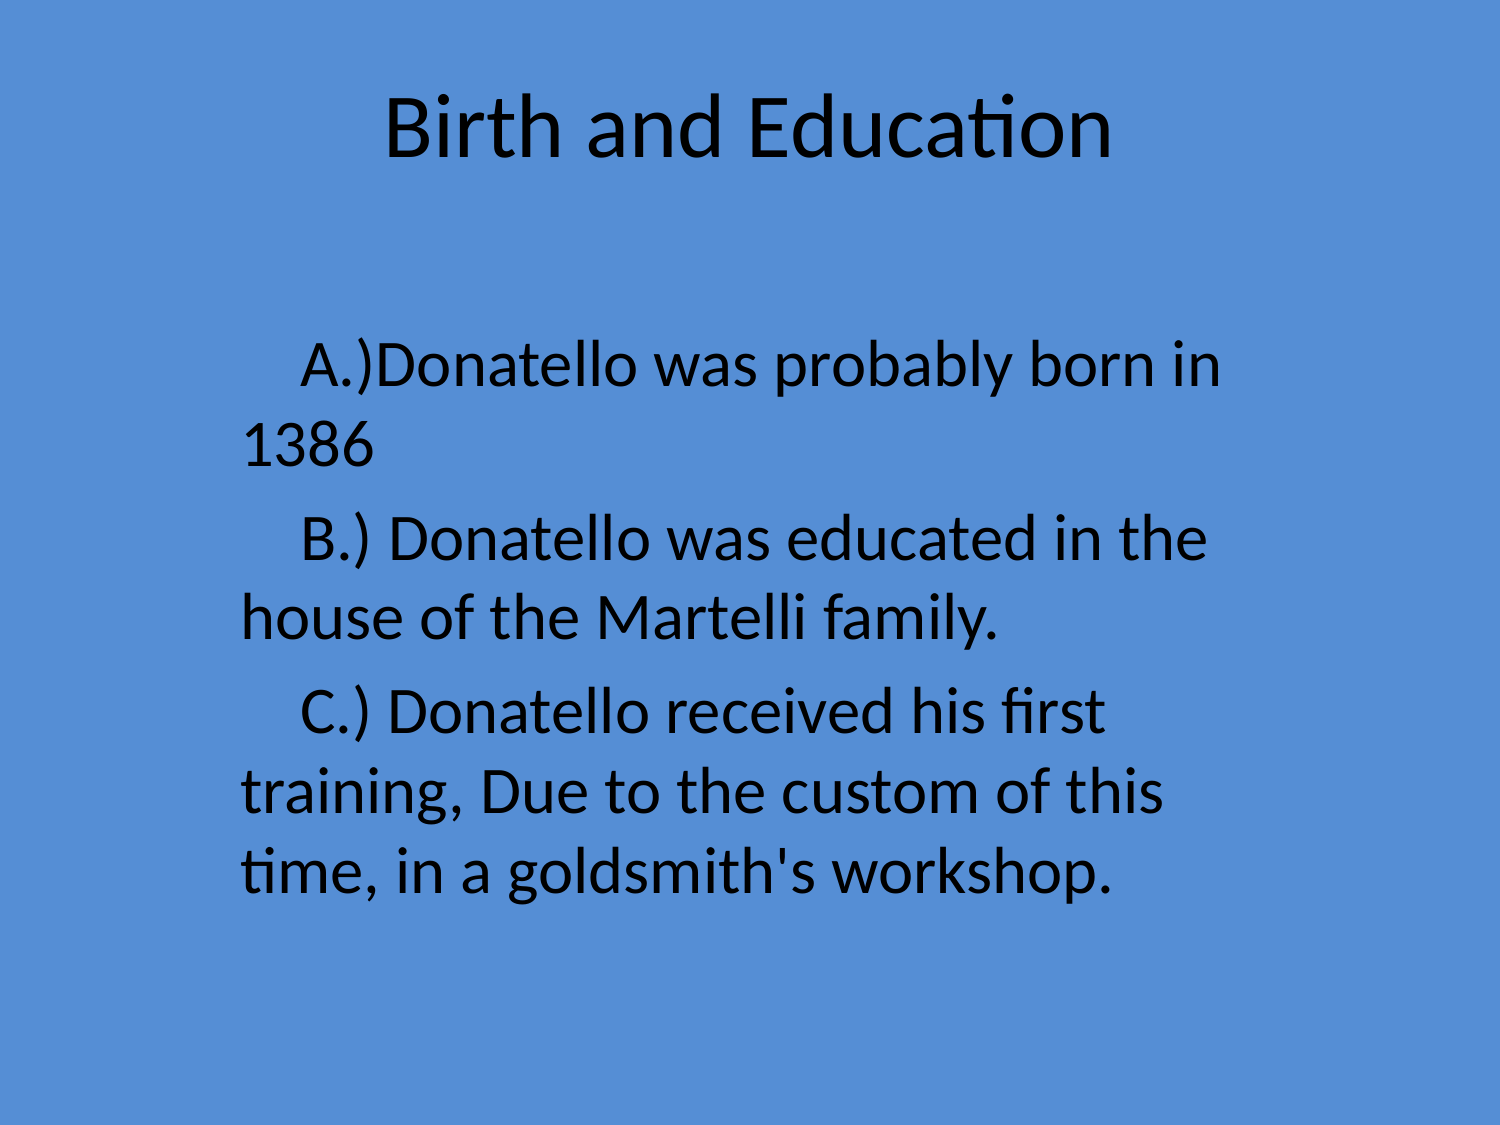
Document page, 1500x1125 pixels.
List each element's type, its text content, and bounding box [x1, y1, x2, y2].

title Birth and Education [112, 0, 1388, 242]
subtitle A.)Donatello was probably born in 1386 B.) Donatello was educated in the house of the Martelli family. C.) Donatello received his first training, Due to the custom of this time, in a goldsmith's workshop. [225, 312, 1275, 1088]
